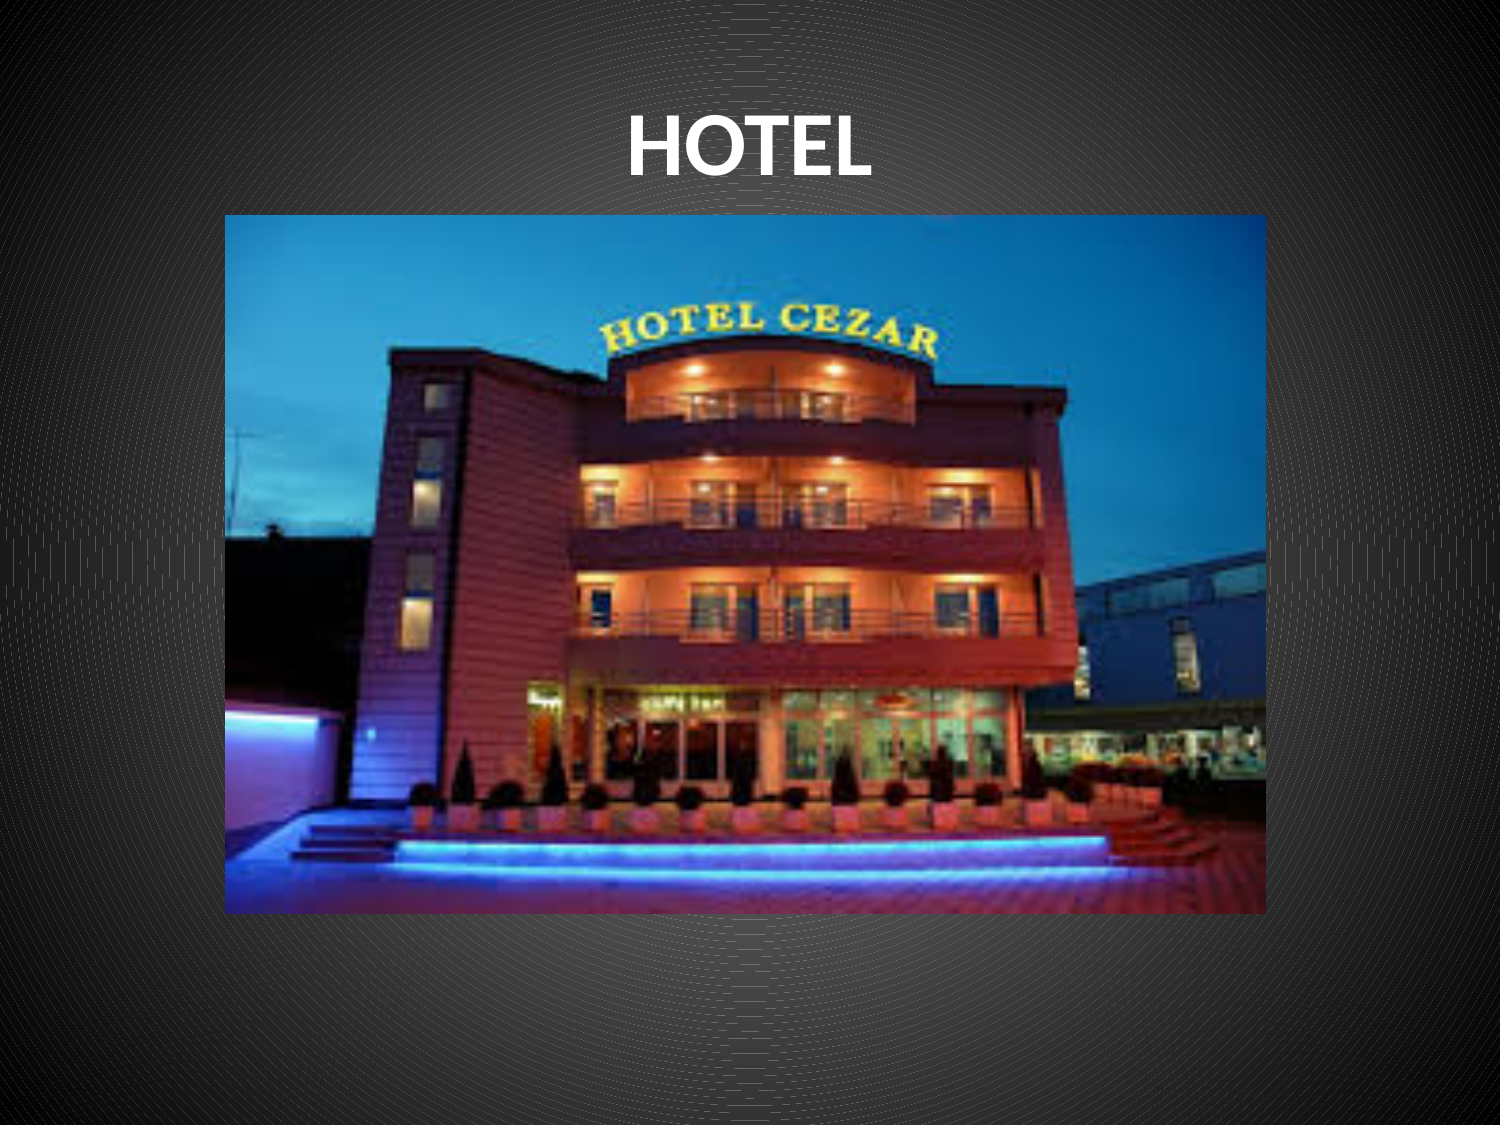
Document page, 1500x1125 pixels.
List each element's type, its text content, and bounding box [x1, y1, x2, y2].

title HOTEL [75, 45, 1425, 233]
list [224, 214, 1266, 915]
